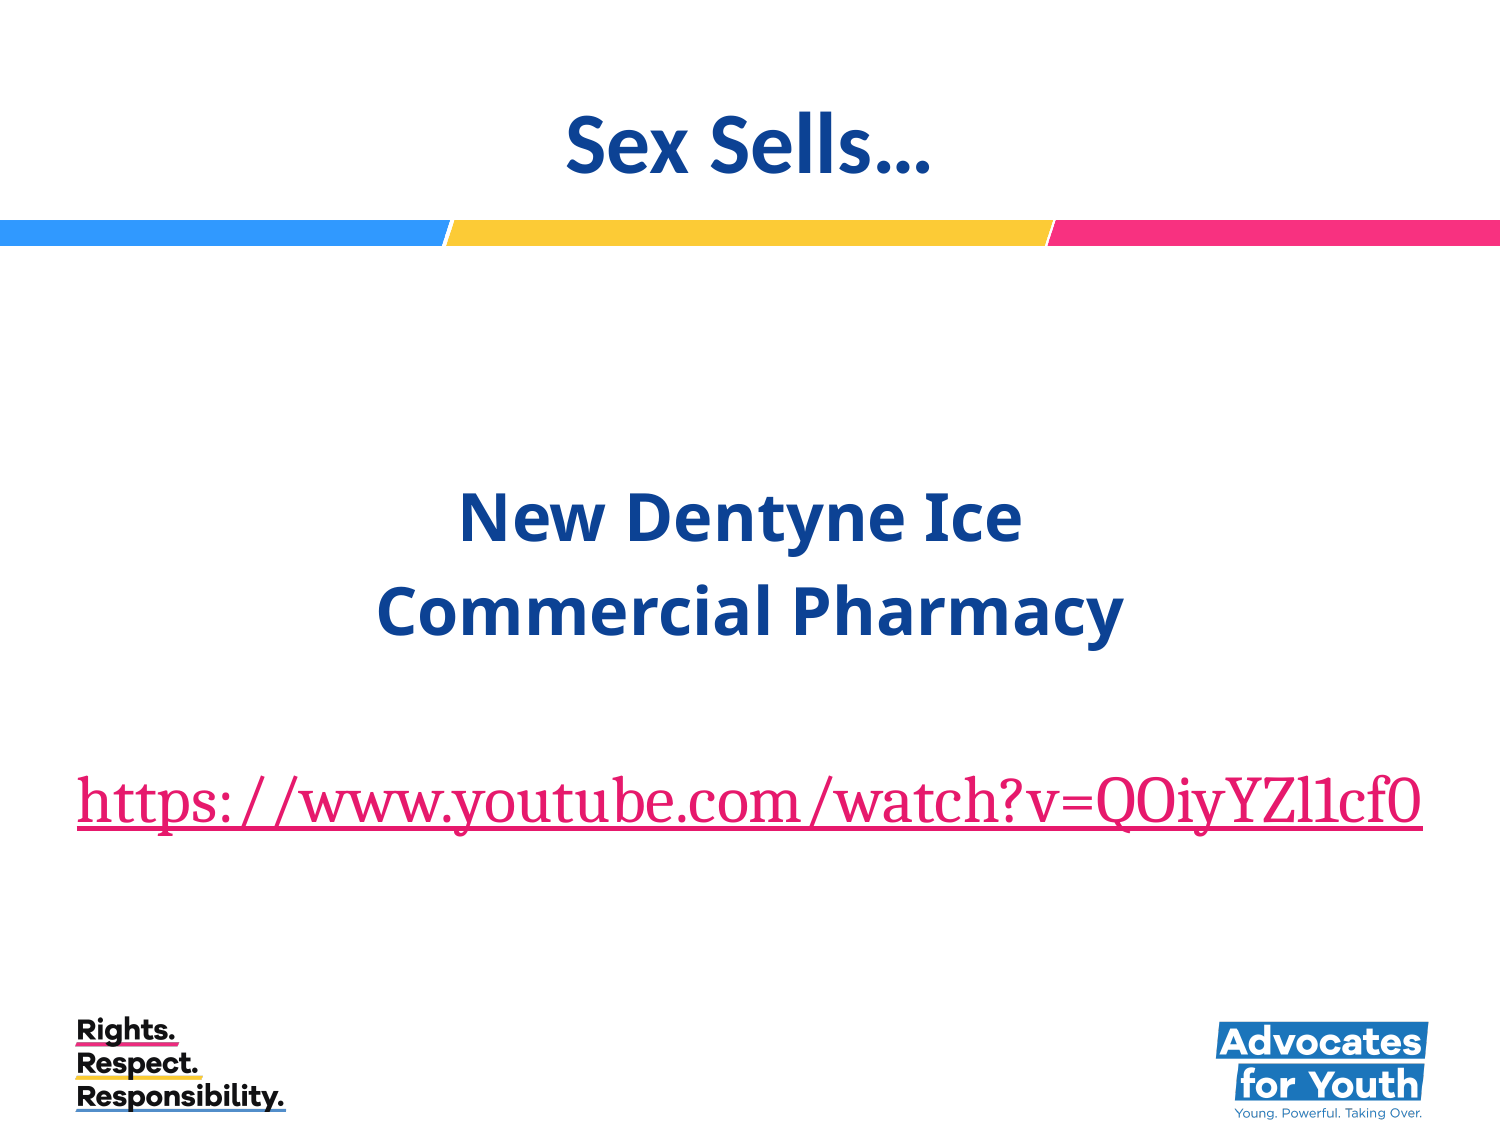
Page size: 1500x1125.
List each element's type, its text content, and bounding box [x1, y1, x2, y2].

picture [0, 207, 1500, 258]
list New Dentyne Ice Commercial Pharmacy https://www.youtube.com/watch?v=QOiyYZl1cf0 [13, 280, 1487, 883]
title Sex Sells… [75, 45, 1425, 233]
